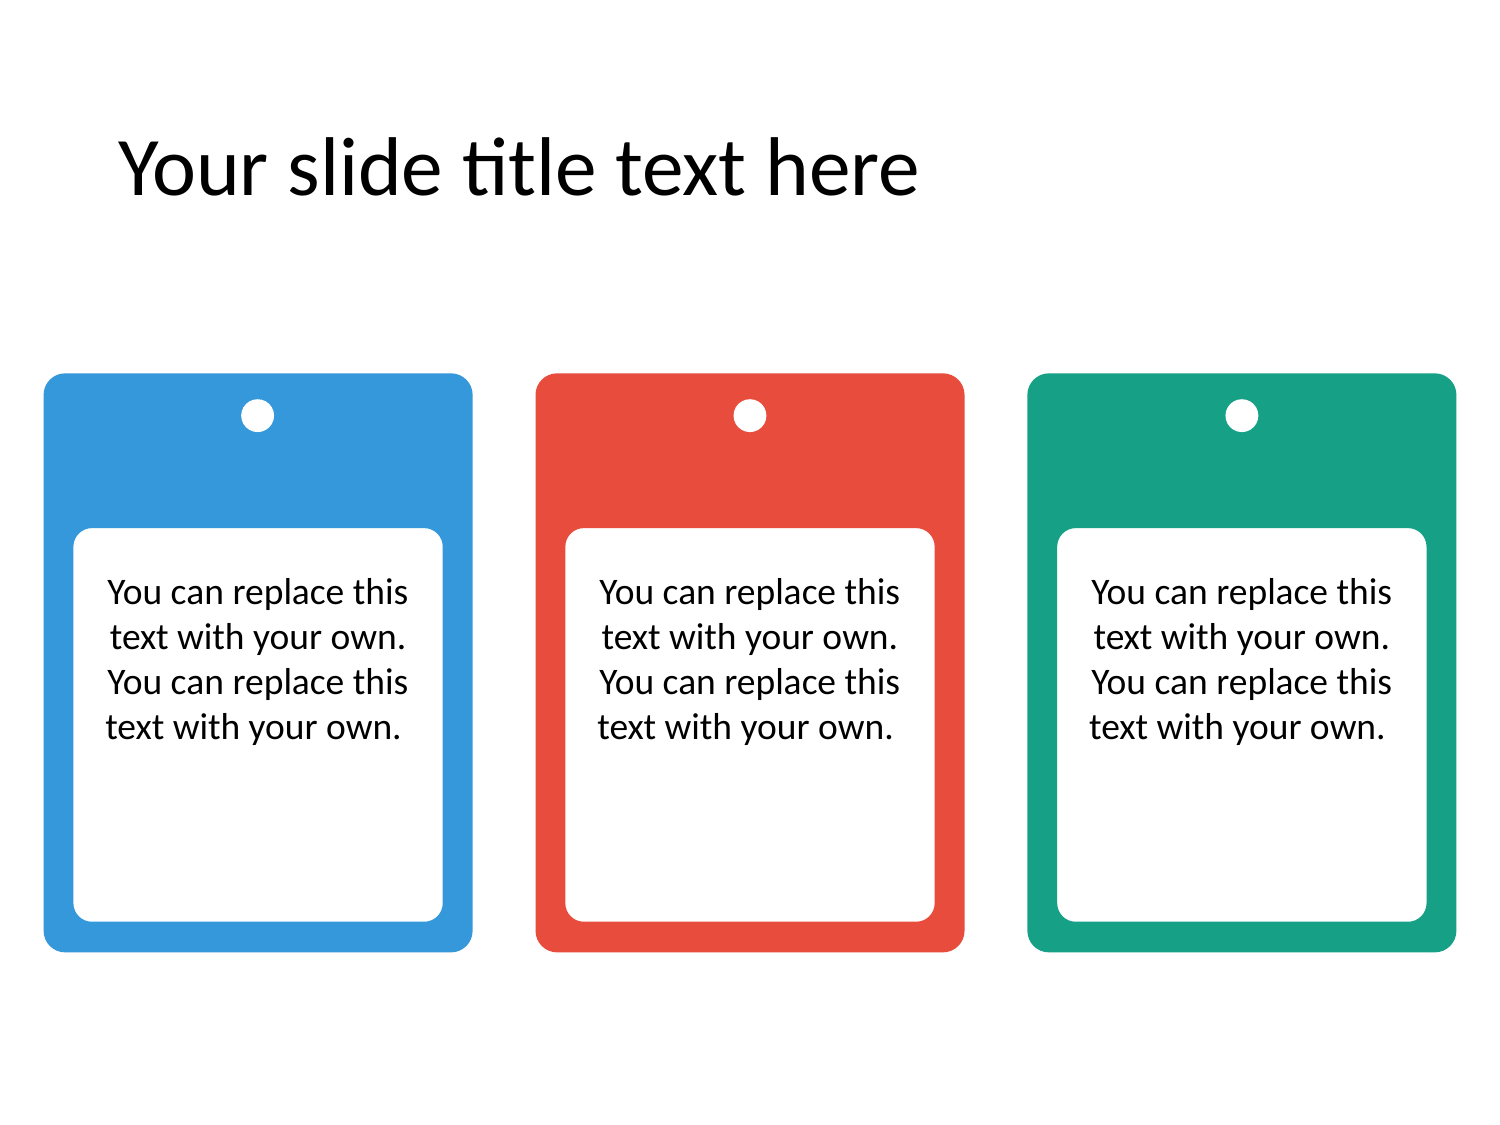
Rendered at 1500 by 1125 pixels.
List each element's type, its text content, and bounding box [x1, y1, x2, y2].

text_box You can replace this text with your own. You can replace this text with your own. [79, 559, 437, 755]
text_box [732, 398, 768, 434]
text_box [42, 372, 474, 954]
text_box You can replace this text with your own. You can replace this text with your own. [571, 559, 929, 755]
text_box [1224, 398, 1260, 434]
text_box You can replace this text with your own. You can replace this text with your own. [1063, 559, 1421, 755]
text_box [1026, 372, 1458, 954]
title Your slide title text here [103, 59, 1397, 278]
text_box [240, 398, 276, 434]
text_box [534, 372, 966, 954]
